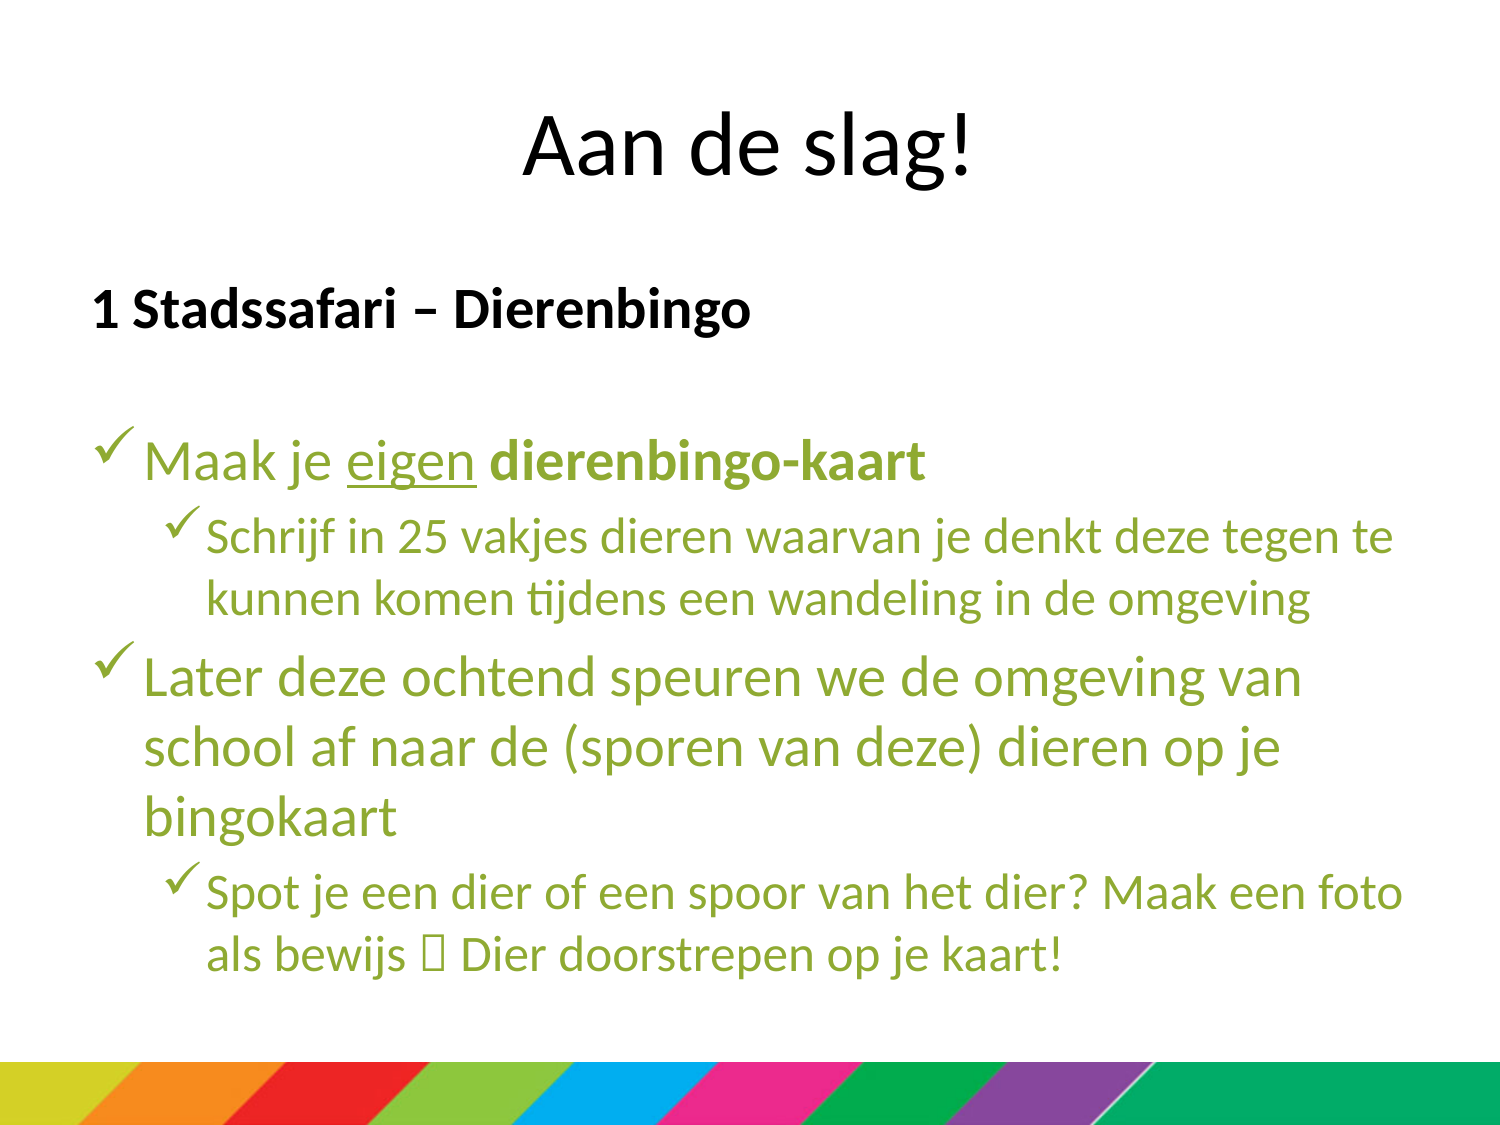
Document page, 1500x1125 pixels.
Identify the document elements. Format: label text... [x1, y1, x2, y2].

picture [656, 1062, 1500, 1125]
picture [0, 1062, 574, 1125]
title Aan de slag! [75, 45, 1425, 233]
list 1 Stadssafari – Dierenbingo Maak je eigen dierenbingo-kaart Schrijf in 25 vakjes dieren waarvan je denkt deze tegen te kunnen komen tijdens een wandeling in de omgeving Later deze ochtend speuren we de omgeving van school af naar de (sporen van deze) dieren op je bingokaart Spot je een dier of een spoor van het dier? Maak een foto als bewijs  Dier doorstrepen op je kaart! [75, 262, 1425, 1000]
